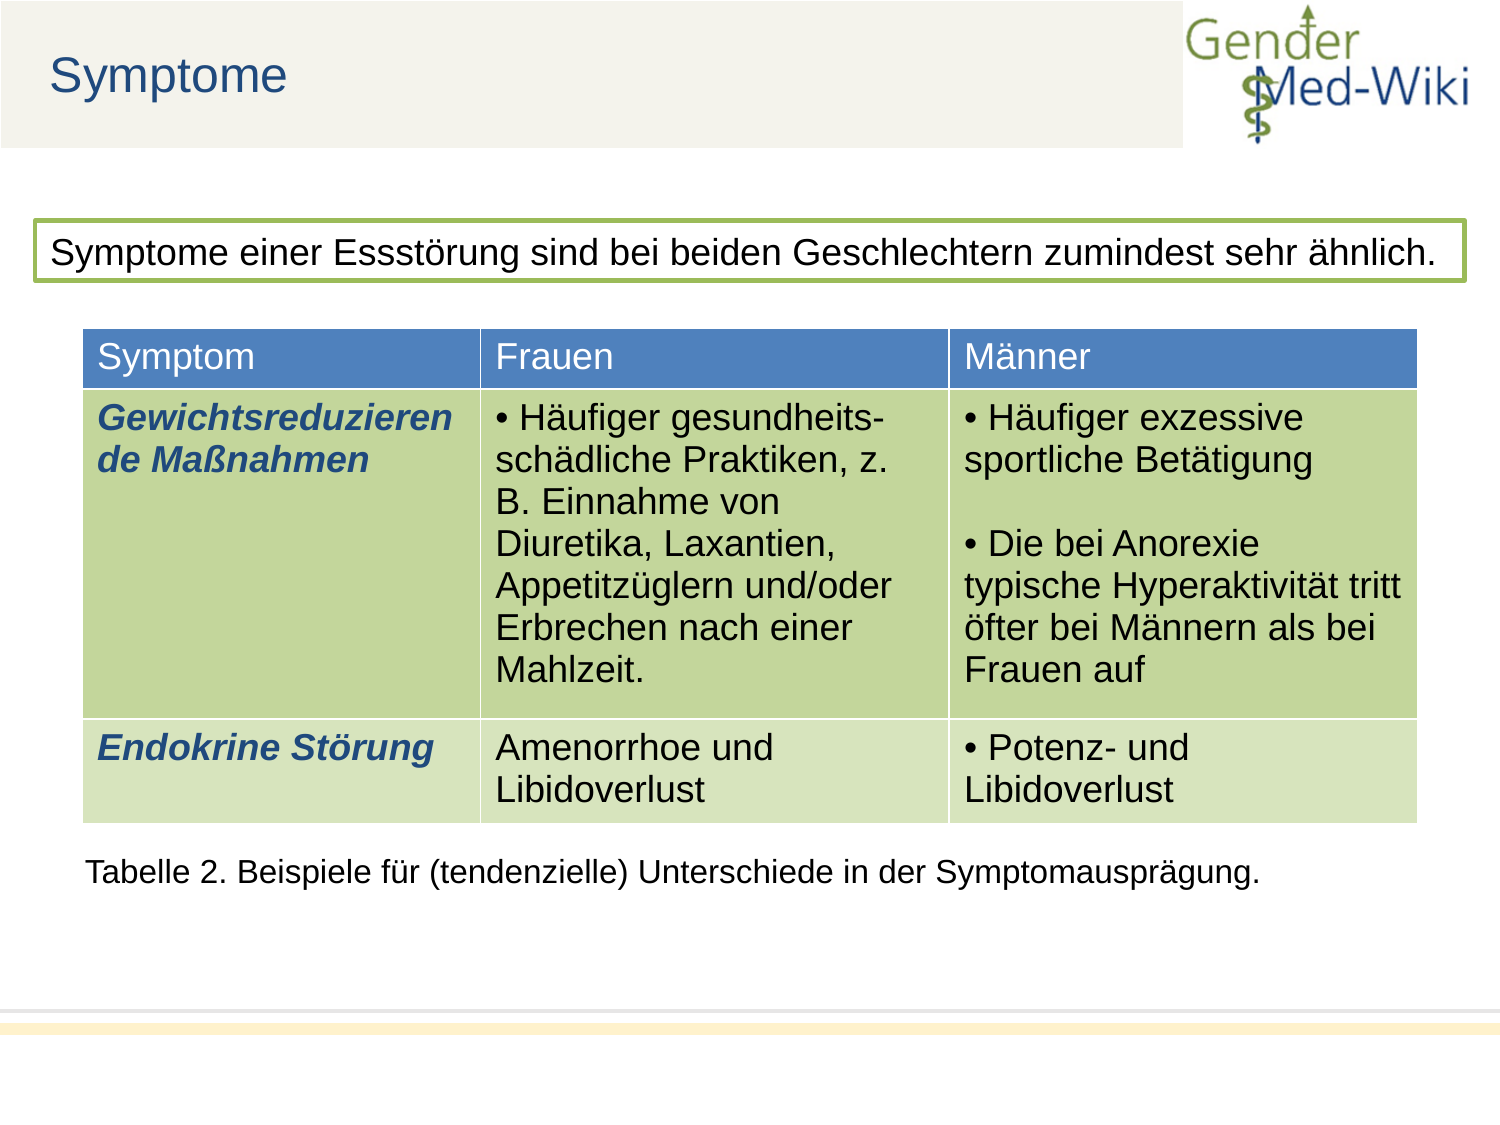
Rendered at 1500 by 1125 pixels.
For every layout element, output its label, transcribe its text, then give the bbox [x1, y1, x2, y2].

table_cell Potenz- und Libidoverlust [950, 720, 1417, 823]
table_cell Häufiger exzessive sportliche Betätigung Die bei Anorexie typische Hyperaktivität tritt öfter bei Männern als bei Frauen auf [950, 390, 1417, 718]
text_box Symptome [35, 35, 1008, 110]
table_header Männer [950, 329, 1417, 388]
table_cell Amenorrhoe und Libidoverlust [481, 720, 948, 823]
text_box [0, 1023, 1500, 1035]
text_box Symptome einer Essstörung sind bei beiden Geschlechtern zumindest sehr ähnlich. [35, 220, 1465, 281]
picture [1183, 0, 1471, 149]
table_cell Häufiger gesundheits-schädliche Praktiken, z. B. Einnahme von Diuretika, Laxantien, Appetitzüglern und/oder Erbrechen nach einer Mahlzeit. [481, 390, 948, 718]
table_cell Endokrine Störung [83, 720, 480, 823]
table_header Frauen [481, 329, 948, 388]
table_header Symptom [83, 329, 480, 388]
table_cell Gewichtsreduzierende Maßnahmen [83, 390, 480, 718]
text_box Tabelle 2. Beispiele für (tendenzielle) Unterschiede in der Symptomausprägung. [70, 843, 1418, 898]
